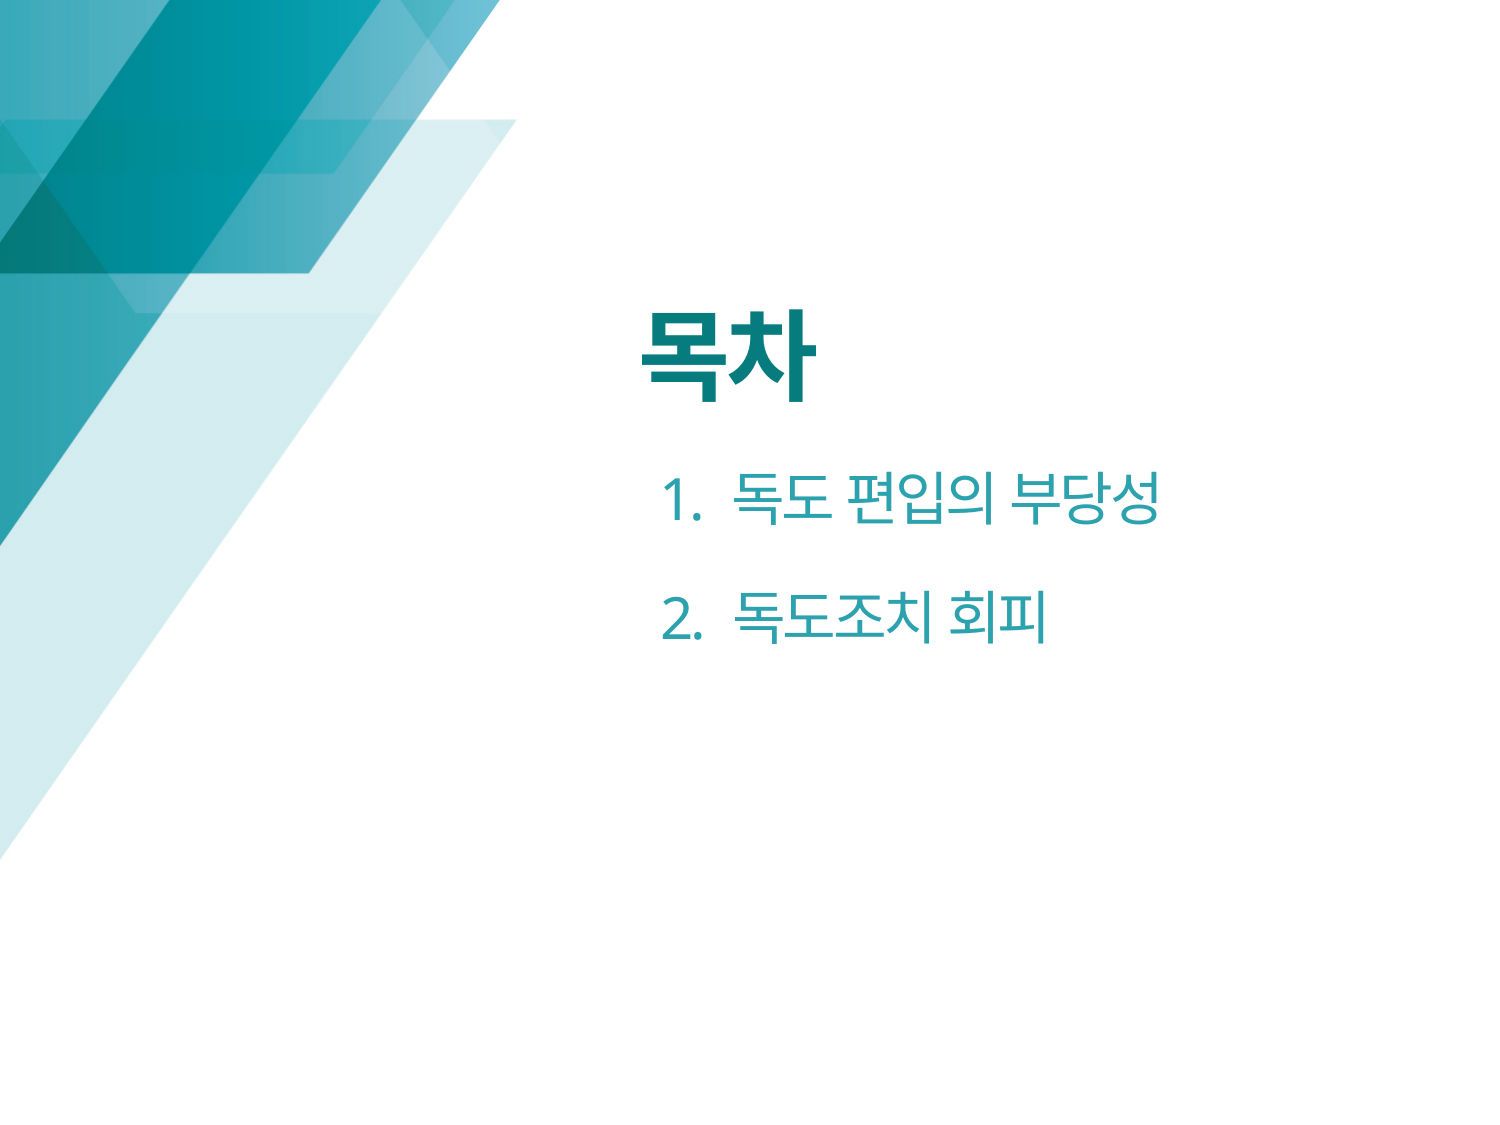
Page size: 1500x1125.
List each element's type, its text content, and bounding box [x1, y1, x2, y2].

text_box 1. 독도 편입의 부당성 [644, 455, 1179, 540]
text_box 2. 독도조치 회피 [645, 573, 1066, 659]
text_box 목차 [623, 286, 834, 421]
picture [0, 0, 1497, 1125]
